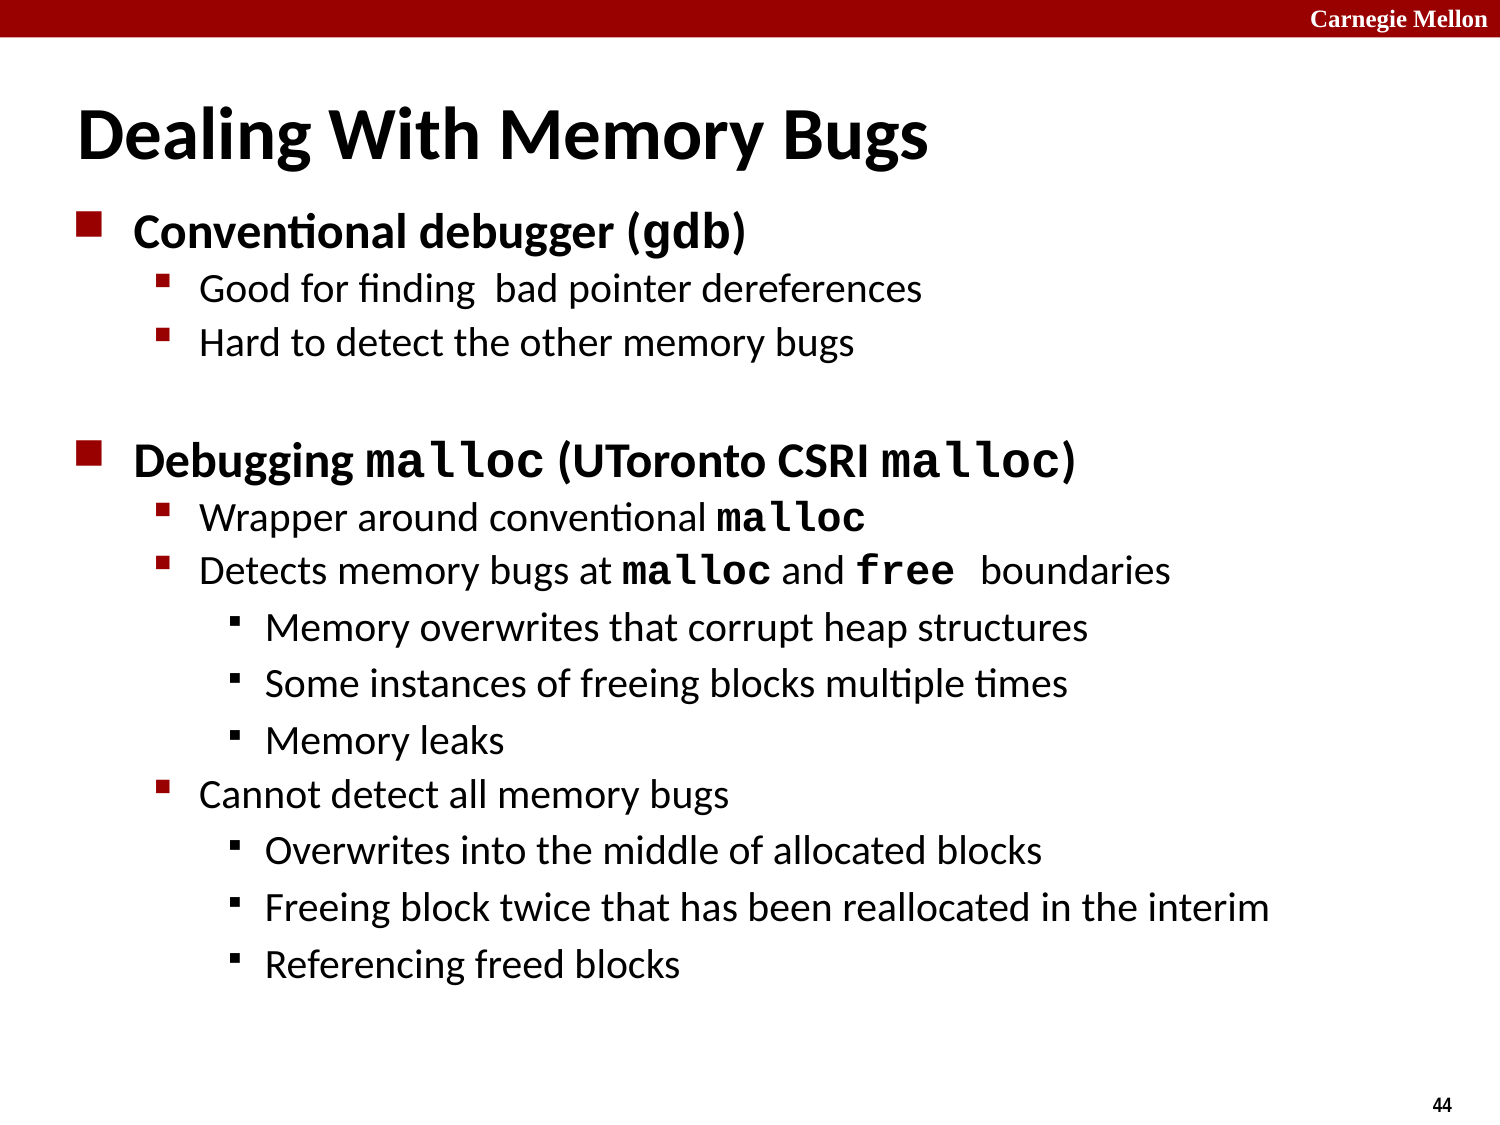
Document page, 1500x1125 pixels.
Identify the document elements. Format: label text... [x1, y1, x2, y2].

title Dealing With Memory Bugs [62, 71, 1493, 201]
list Conventional debugger (gdb) Good for finding bad pointer dereferences Hard to detect the other memory bugs Debugging malloc (UToronto CSRI malloc) Wrapper around conventional malloc Detects memory bugs at malloc and free boundaries Memory overwrites that corrupt heap structures Some instances of freeing blocks multiple times Memory leaks Cannot detect all memory bugs Overwrites into the middle of allocated blocks Freeing block twice that has been reallocated in the interim Referencing freed blocks [61, 199, 1426, 1058]
